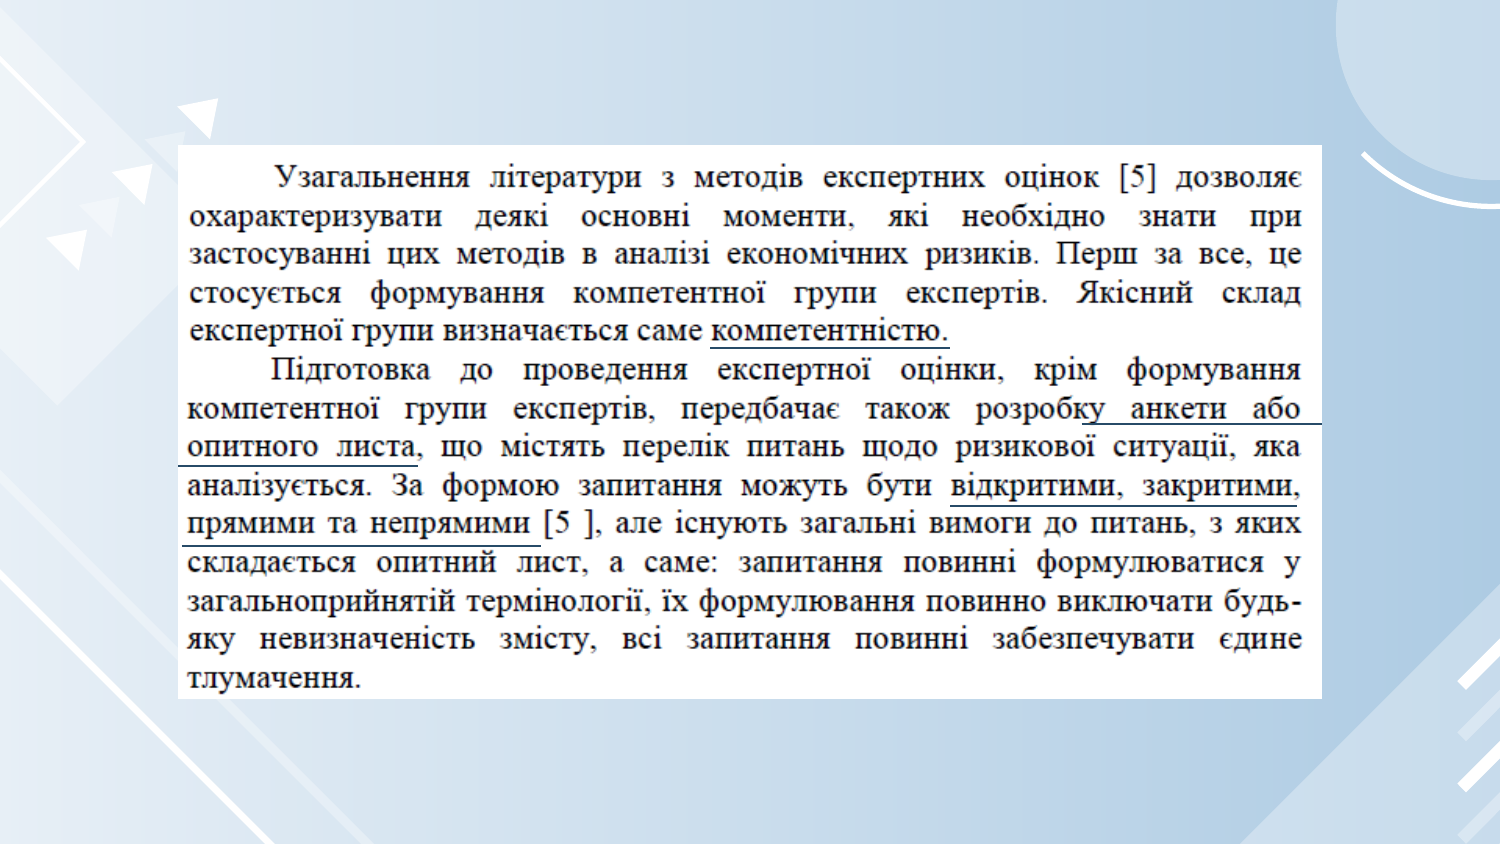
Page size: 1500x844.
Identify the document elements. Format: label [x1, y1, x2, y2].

picture [177, 145, 1323, 699]
